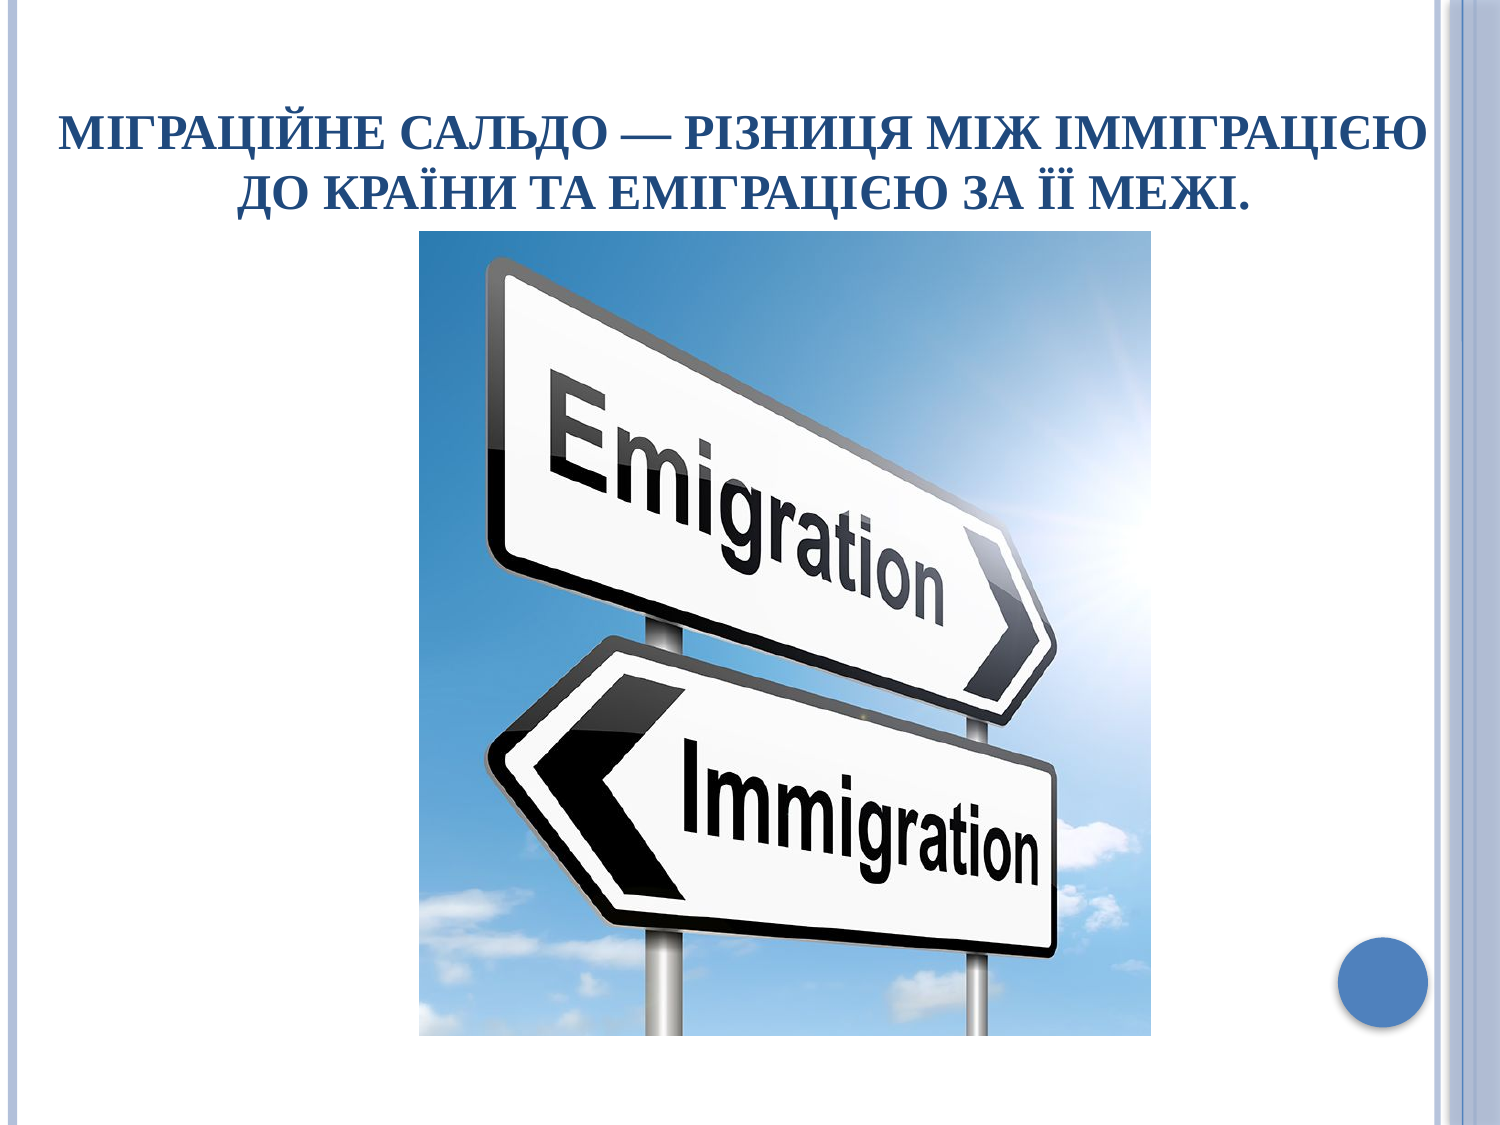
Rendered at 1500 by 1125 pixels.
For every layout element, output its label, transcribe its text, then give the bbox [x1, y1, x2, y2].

title Міграційне сальдо — різниця між імміграцією до країни та еміграцією за її межі. [41, 39, 1447, 227]
picture [418, 231, 1151, 1036]
